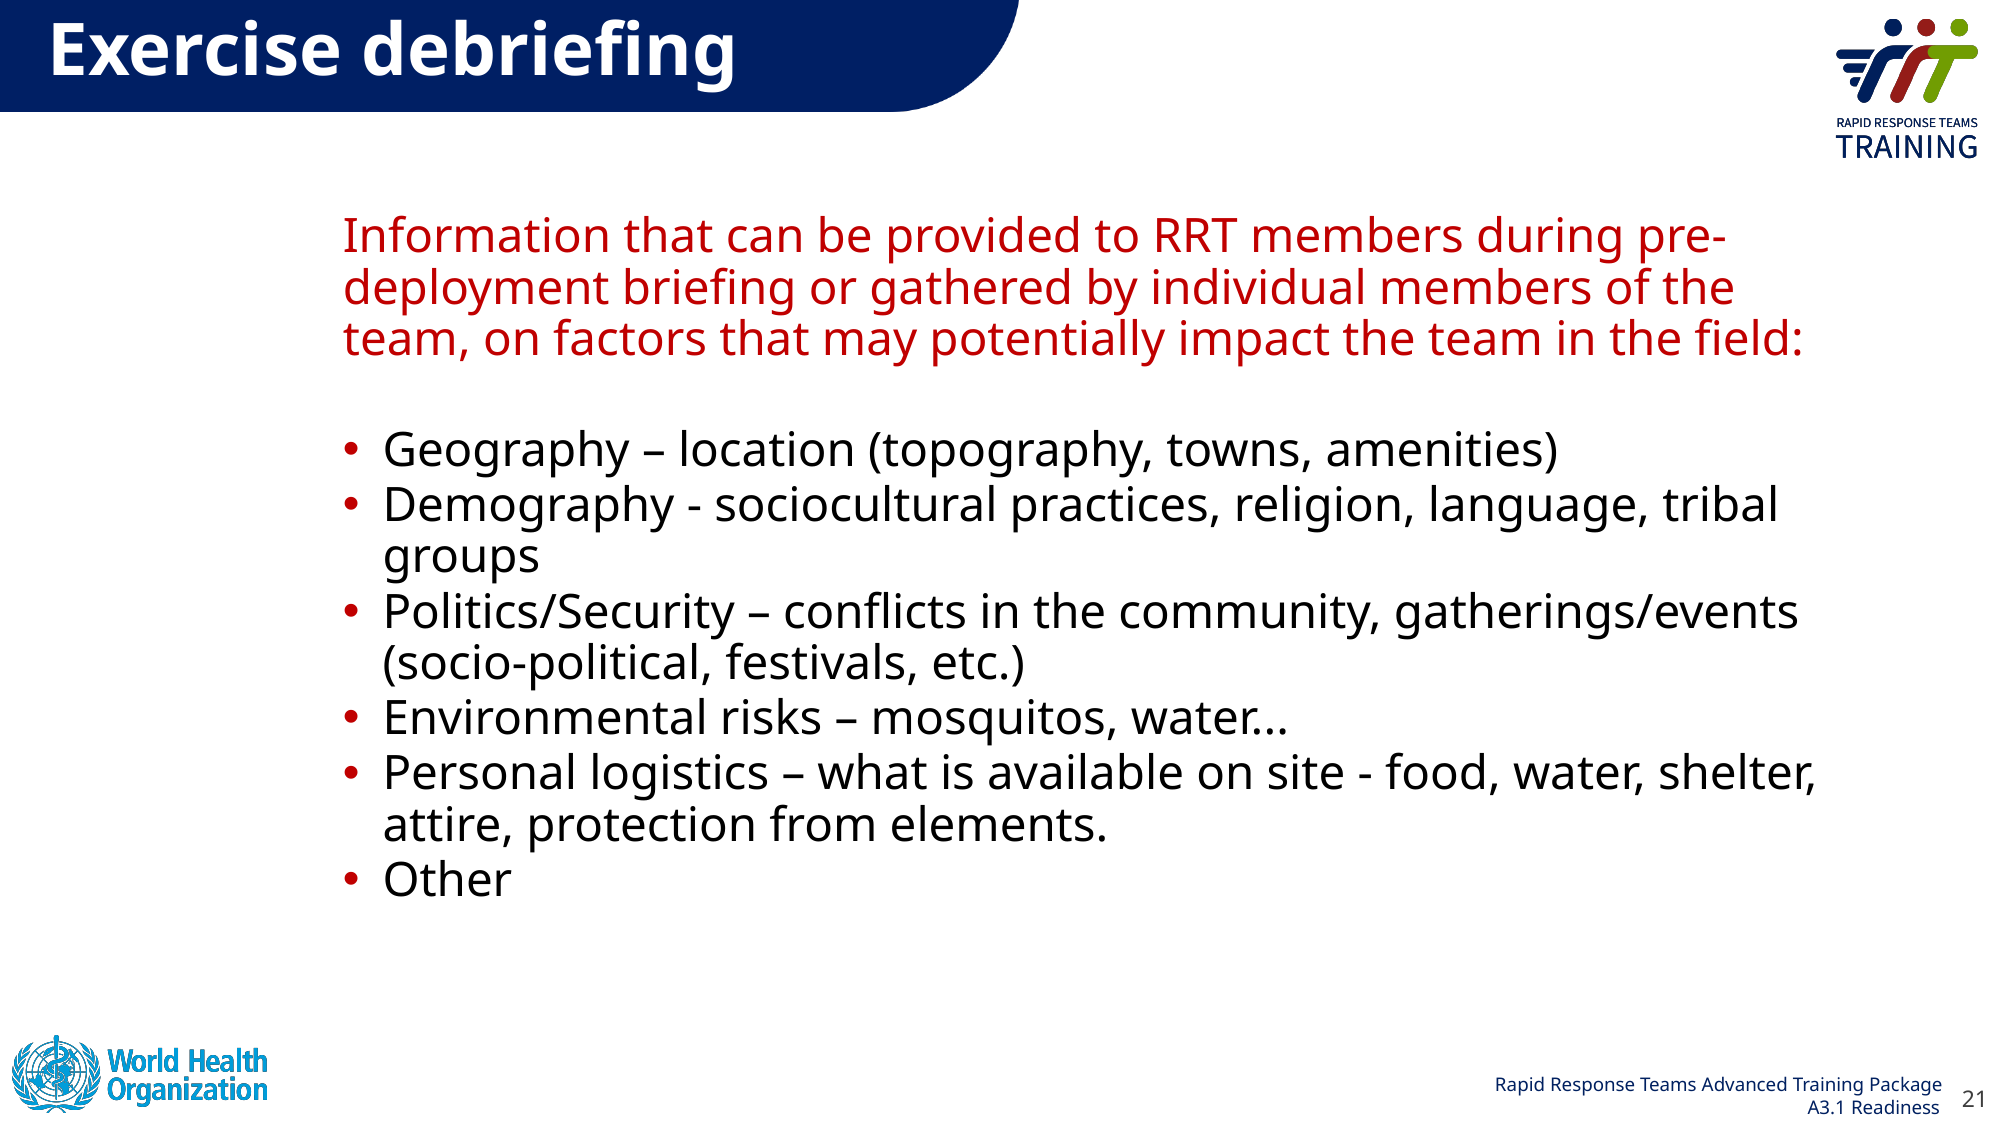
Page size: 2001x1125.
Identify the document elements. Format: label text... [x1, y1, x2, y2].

picture [22, 1062, 26, 1077]
picture [50, 1108, 62, 1113]
picture [59, 1035, 267, 1113]
list Information that can be provided to RRT members during pre-deployment briefing or gathered by individual members of the team, on factors that may potentially impact the team in the field: Geography – location (topography, towns, amenities) Demography - sociocultural practices, religion, language, tribal groups Politics/Security – conflicts in the community, gatherings/events (socio-political, festivals, etc.) Environmental risks – mosquitos, water... Personal logistics – what is available on site - food, water, shelter, attire, protection from elements. Other [328, 204, 1890, 968]
slide_number 21 [1882, 1037, 1930, 1092]
title Exercise debriefing [39, 0, 868, 106]
picture [30, 1083, 37, 1091]
picture [0, 0, 1020, 112]
picture [34, 1054, 43, 1078]
picture [12, 1035, 54, 1068]
picture [40, 1062, 47, 1070]
picture [12, 1083, 48, 1113]
picture [46, 1056, 54, 1062]
picture [1835, 19, 1978, 167]
picture [36, 1088, 78, 1105]
picture [24, 1054, 36, 1087]
picture [71, 1053, 90, 1091]
